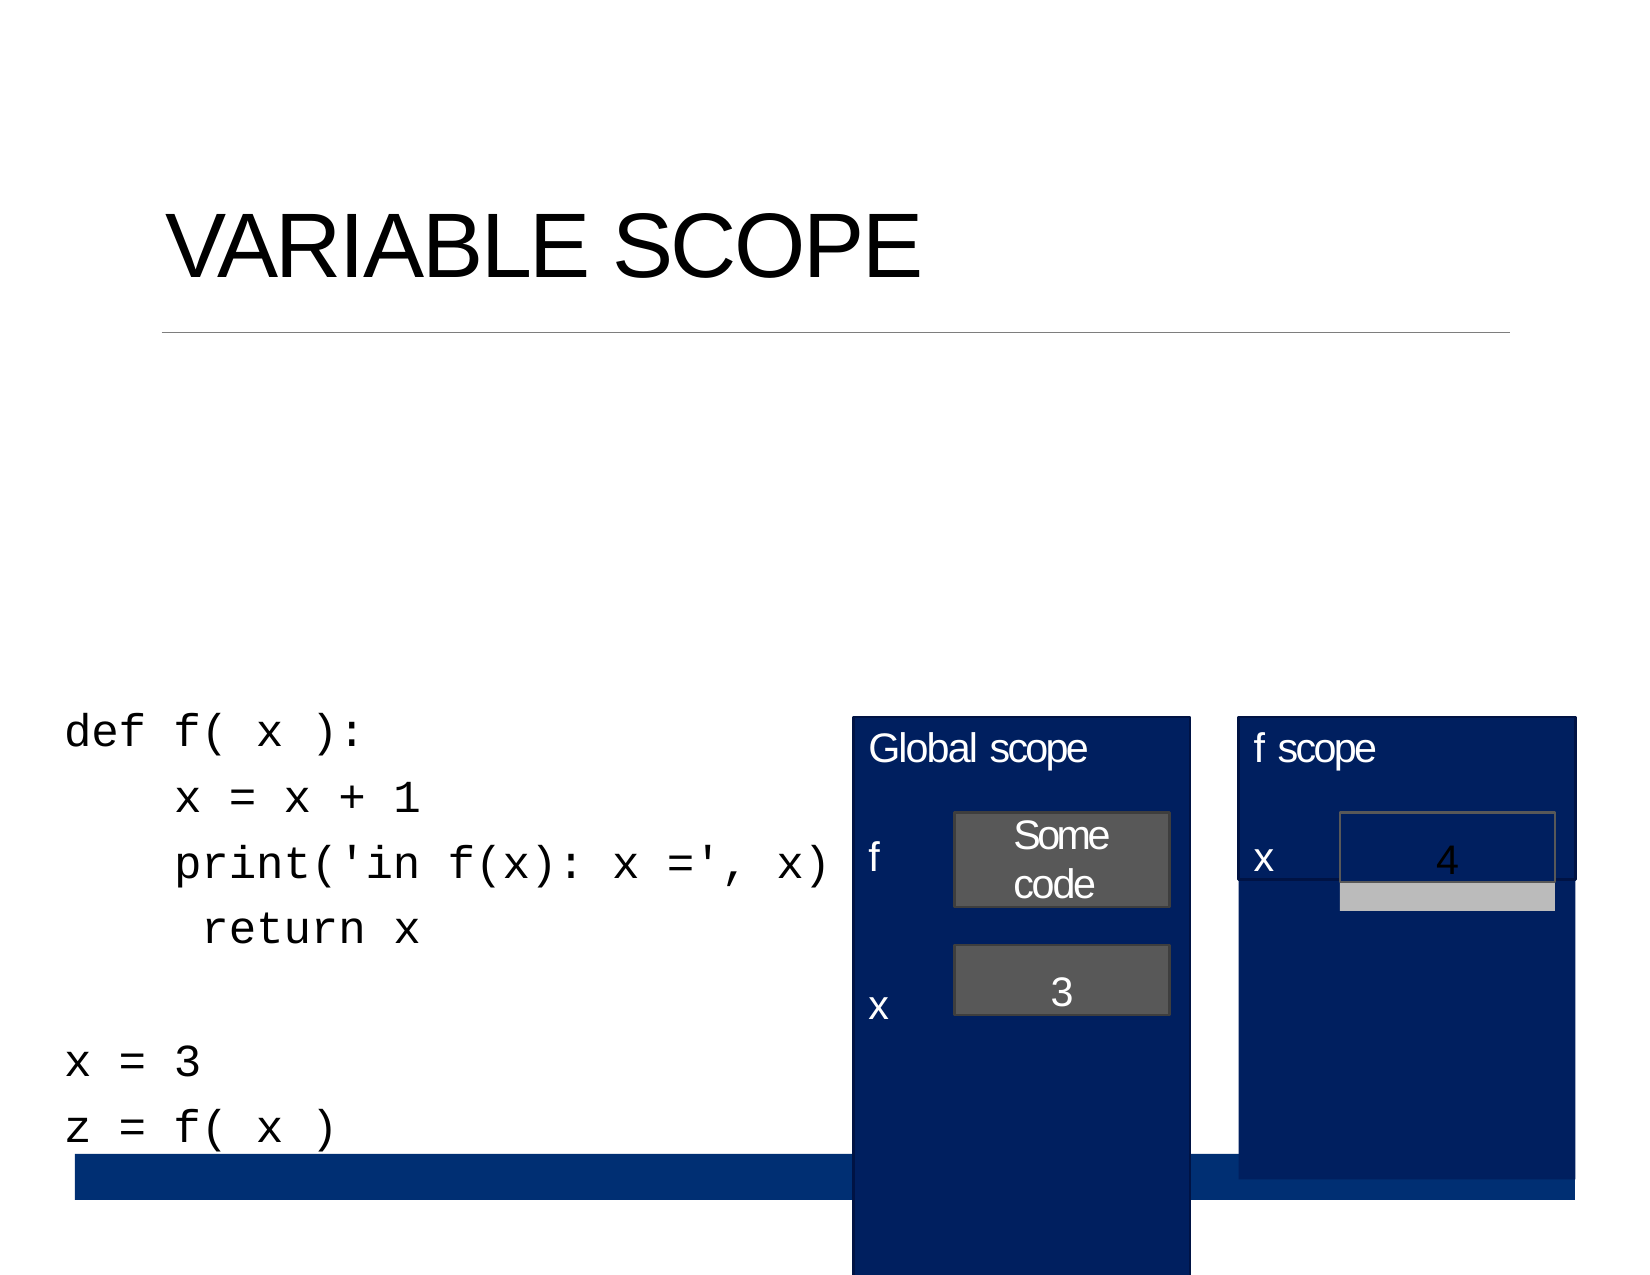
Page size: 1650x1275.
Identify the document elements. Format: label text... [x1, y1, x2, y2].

text_box 3 [954, 945, 1170, 1015]
title VARIABLE SCOPE [162, 183, 1032, 399]
text_box [1238, 880, 1576, 1180]
text_box 4 [1339, 812, 1555, 883]
text_box def f( x ): x = x + 1 print('in f(x): x =', x) return x [61, 686, 837, 954]
text_box Some code [954, 812, 1170, 907]
text_box f scope x [1238, 716, 1576, 880]
text_box x = 3 z = f( x ) [61, 1016, 342, 1152]
text_box [1339, 883, 1555, 911]
text_box Global scope f x z [853, 716, 1191, 1275]
